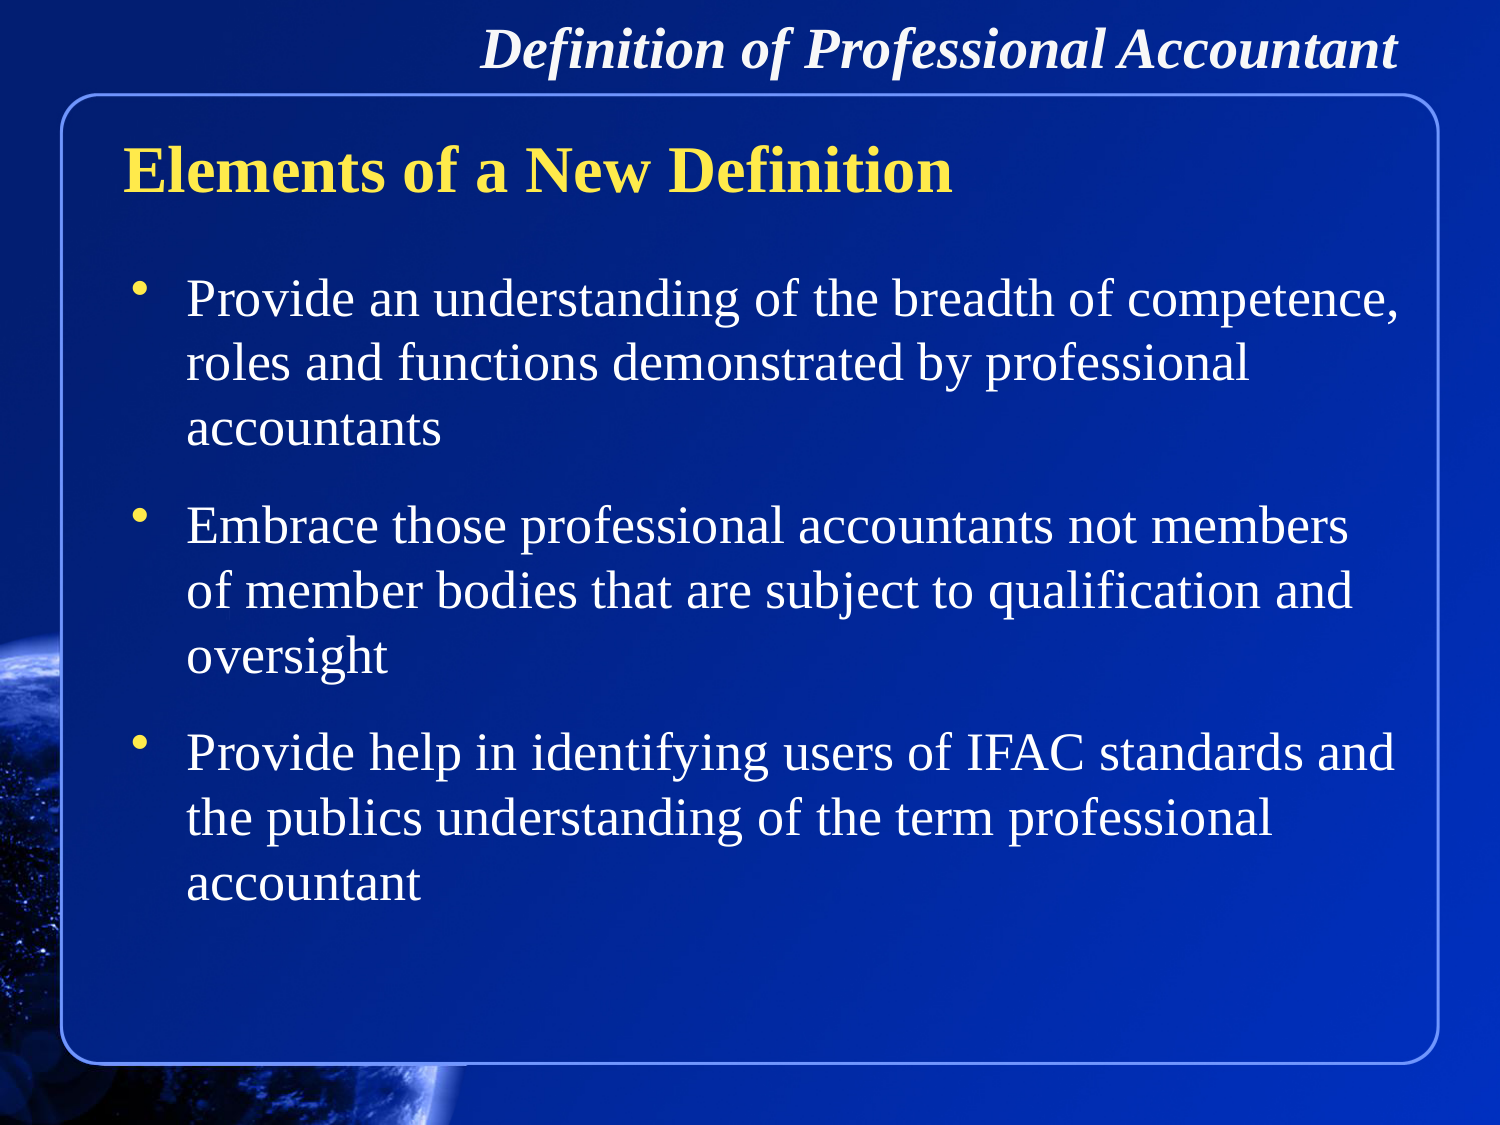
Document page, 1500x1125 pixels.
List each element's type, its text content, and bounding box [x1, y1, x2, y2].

list Elements of a New Definition [107, 118, 1411, 215]
picture [0, 0, 1500, 1125]
title Definition of Professional Accountant [149, 0, 1414, 92]
list Provide an understanding of the breadth of competence, roles and functions demonstrated by professional accountants Embrace those professional accountants not members of member bodies that are subject to qualification and oversight Provide help in identifying users of IFAC standards and the publics understanding of the term professional accountant [115, 254, 1418, 1071]
